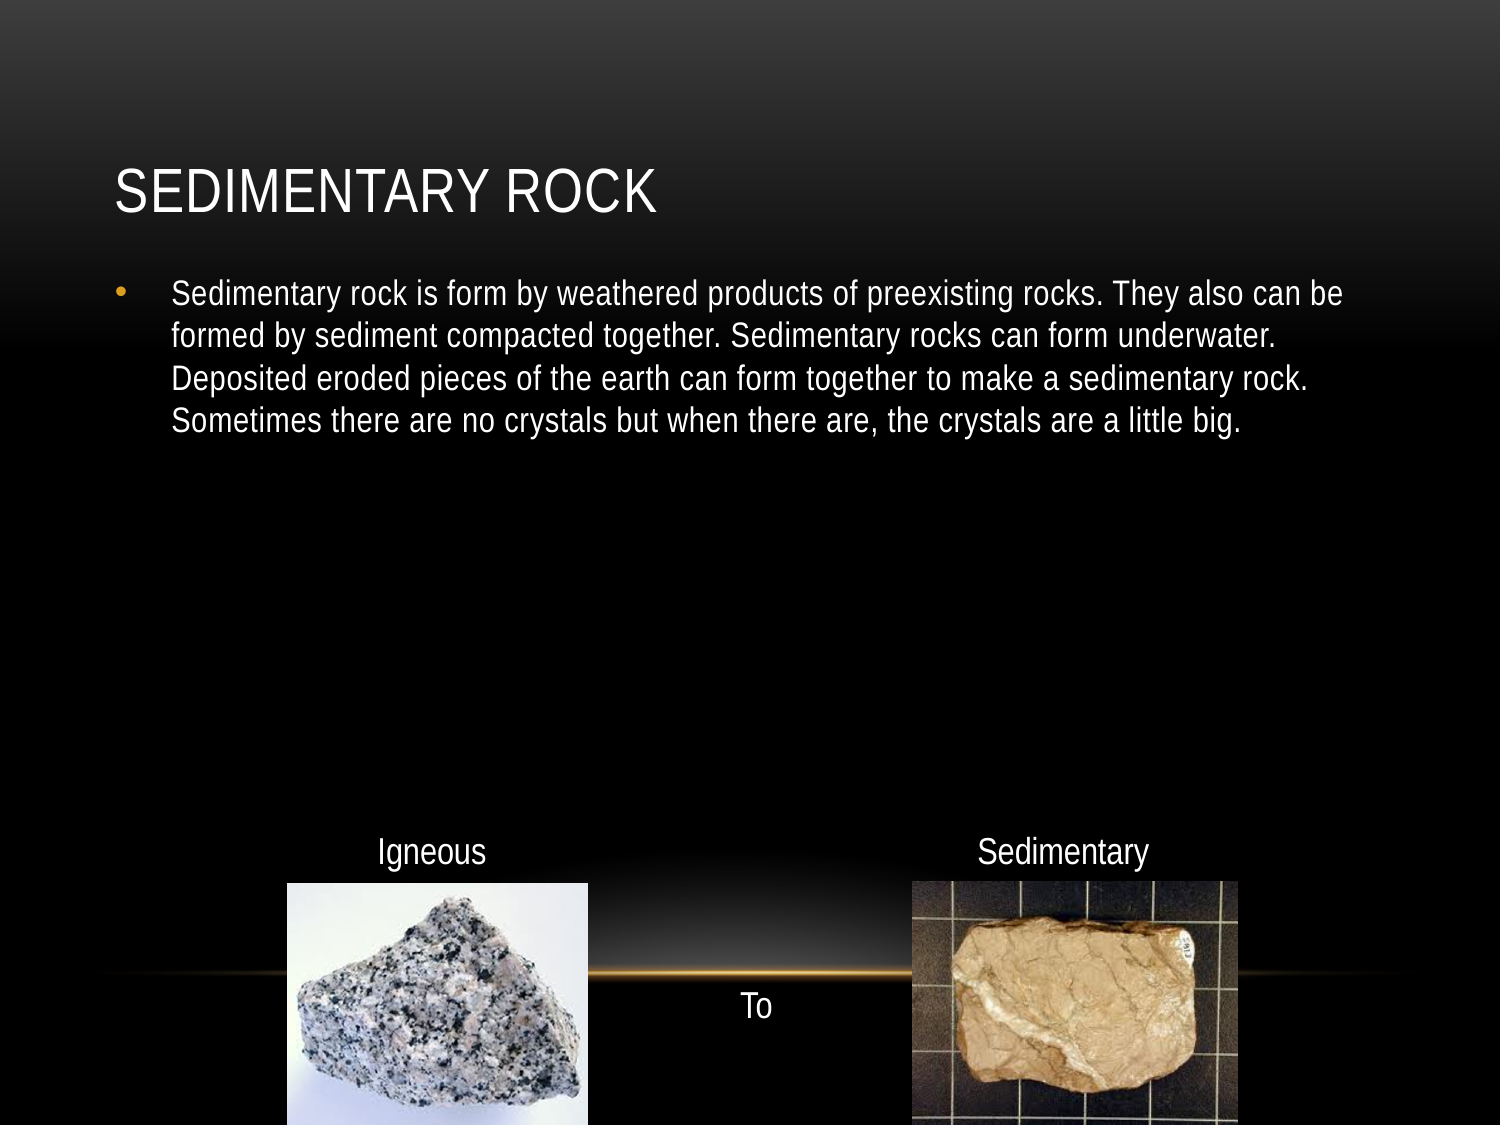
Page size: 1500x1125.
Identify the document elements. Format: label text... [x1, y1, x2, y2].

text_box Igneous [303, 819, 572, 880]
picture [0, 0, 1500, 1125]
title Sedimentary Rock [99, 45, 1400, 233]
text_box To [699, 974, 838, 1034]
text_box Sedimentary [962, 819, 1213, 880]
list Sedimentary rock is form by weathered products of preexisting rocks. They also can be formed by sediment compacted together. Sedimentary rocks can form underwater. Deposited eroded pieces of the earth can form together to make a sedimentary rock. Sometimes there are no crystals but when there are, the crystals are a little big. [99, 262, 1400, 938]
